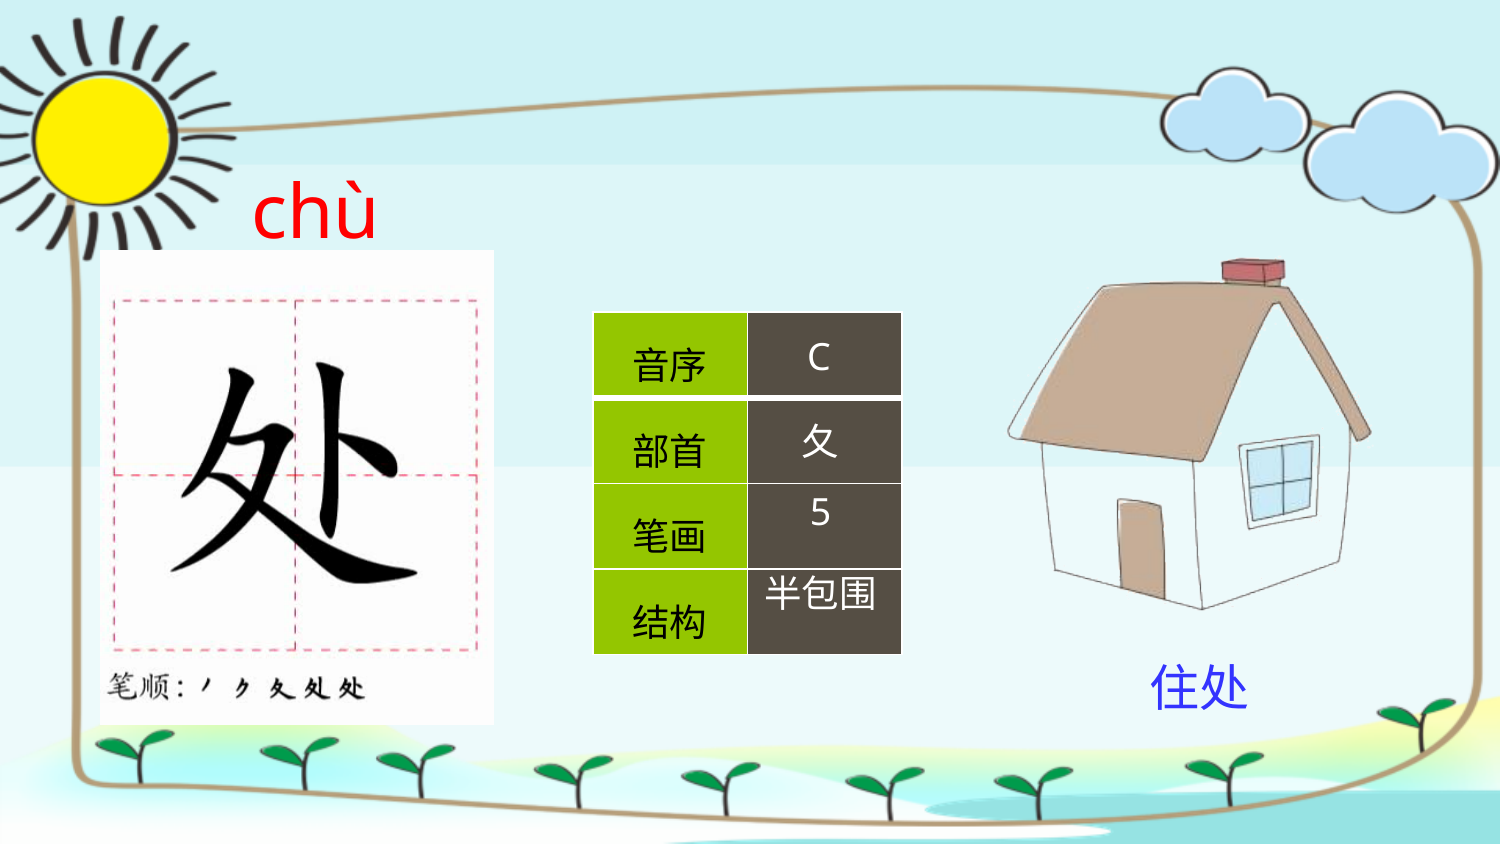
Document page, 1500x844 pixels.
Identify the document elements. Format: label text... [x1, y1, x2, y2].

table_cell [748, 401, 794, 483]
table_cell [748, 570, 901, 654]
text_box C [792, 312, 846, 386]
text_box 5 [794, 467, 847, 541]
table_cell 结构 [594, 570, 747, 654]
table_cell [847, 401, 901, 483]
table_cell 笔画 [594, 484, 747, 568]
picture [0, 0, 1500, 844]
text_box chù [236, 155, 508, 261]
table_header [748, 313, 901, 395]
text_box 半包围 [749, 549, 892, 623]
table_cell 部首 [594, 401, 747, 483]
table_cell [748, 484, 901, 568]
table_header 音序 [594, 313, 747, 395]
text_box 夂 [786, 396, 855, 470]
text_box 住处 [1018, 649, 1380, 725]
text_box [99, 249, 495, 726]
